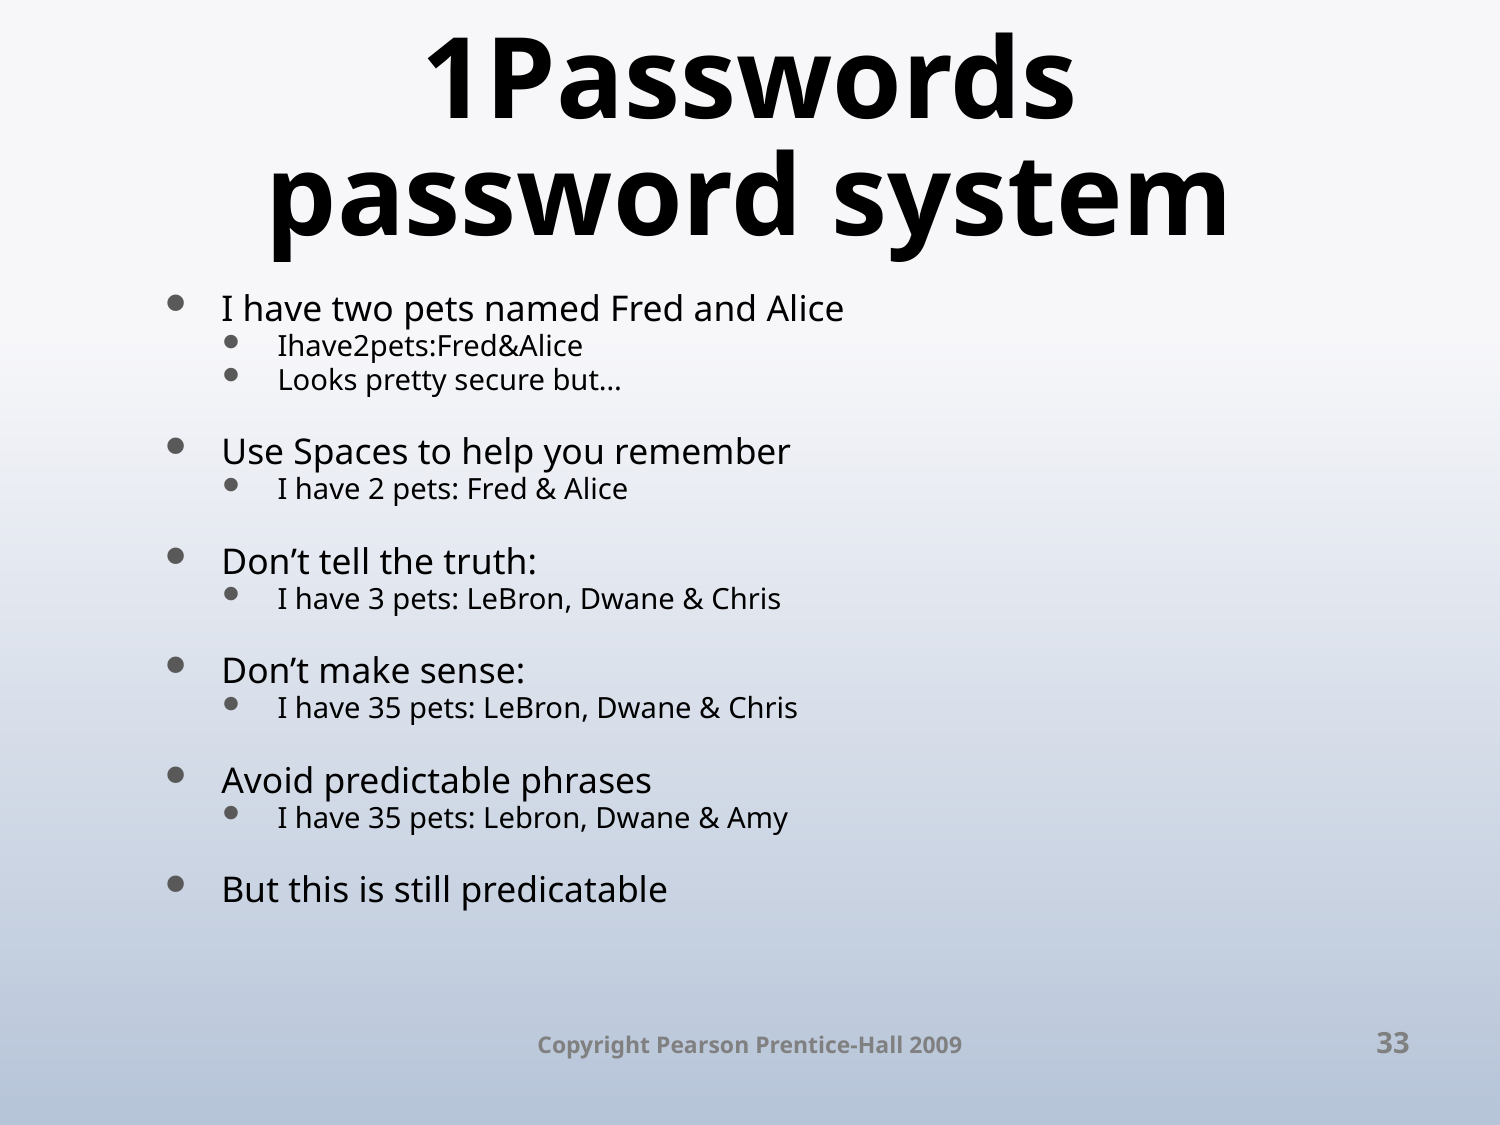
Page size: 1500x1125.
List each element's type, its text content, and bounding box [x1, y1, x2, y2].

footer Copyright Pearson Prentice-Hall 2009 [512, 1021, 988, 1067]
list I have two pets named Fred and Alice Ihave2pets:Fred&Alice Looks pretty secure but… Use Spaces to help you remember I have 2 pets: Fred & Alice Don’t tell the truth: I have 3 pets: LeBron, Dwane & Chris Don’t make sense: I have 35 pets: LeBron, Dwane & Chris Avoid predictable phrases I have 35 pets: Lebron, Dwane & Amy But this is still predicatable [150, 286, 1350, 993]
title 1Passwords password system [150, 37, 1350, 245]
slide_number 33 [1074, 1021, 1425, 1067]
